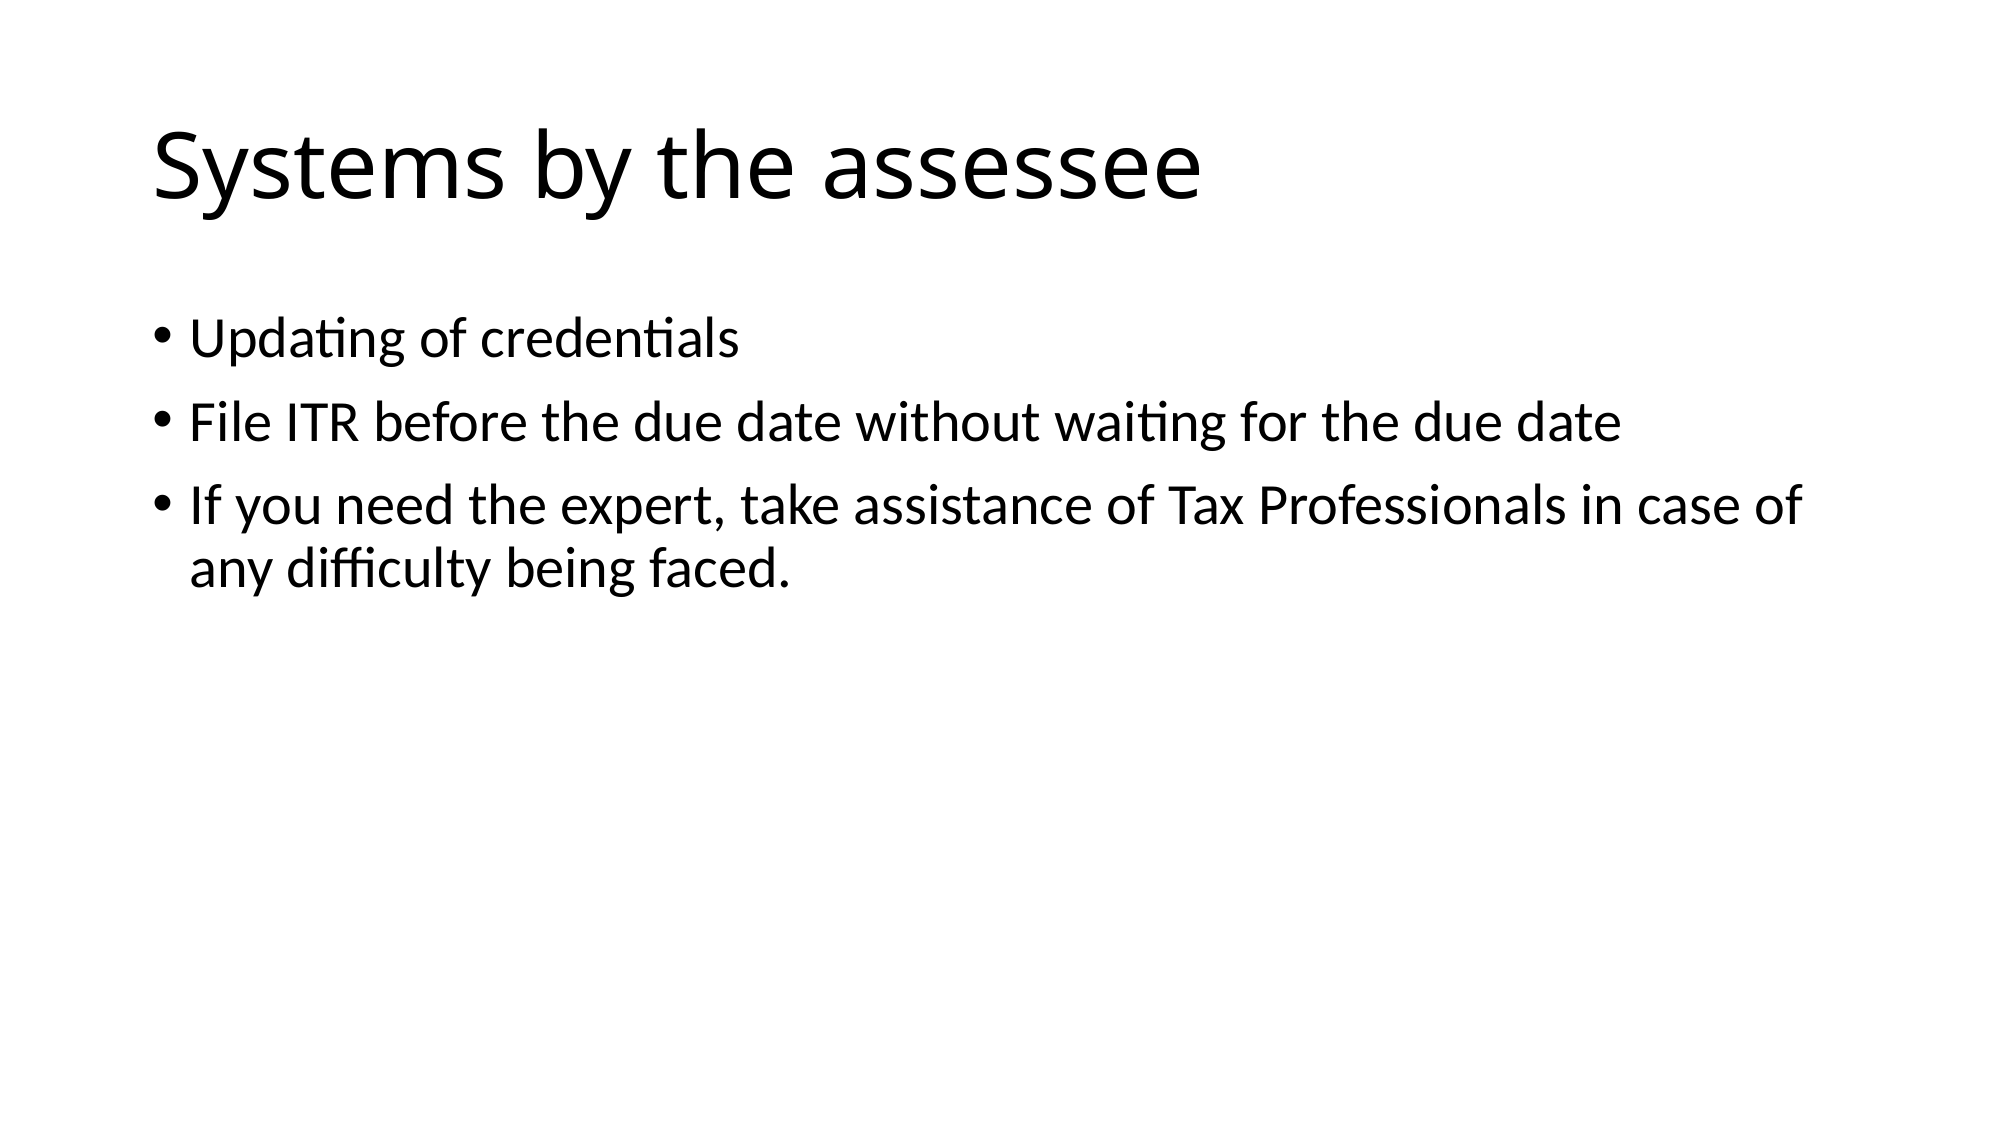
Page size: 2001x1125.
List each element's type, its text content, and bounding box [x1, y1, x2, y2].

title Systems by the assessee [137, 59, 1863, 278]
list Updating of credentials File ITR before the due date without waiting for the due date If you need the expert, take assistance of Tax Professionals in case of any difficulty being faced. [137, 299, 1863, 1014]
